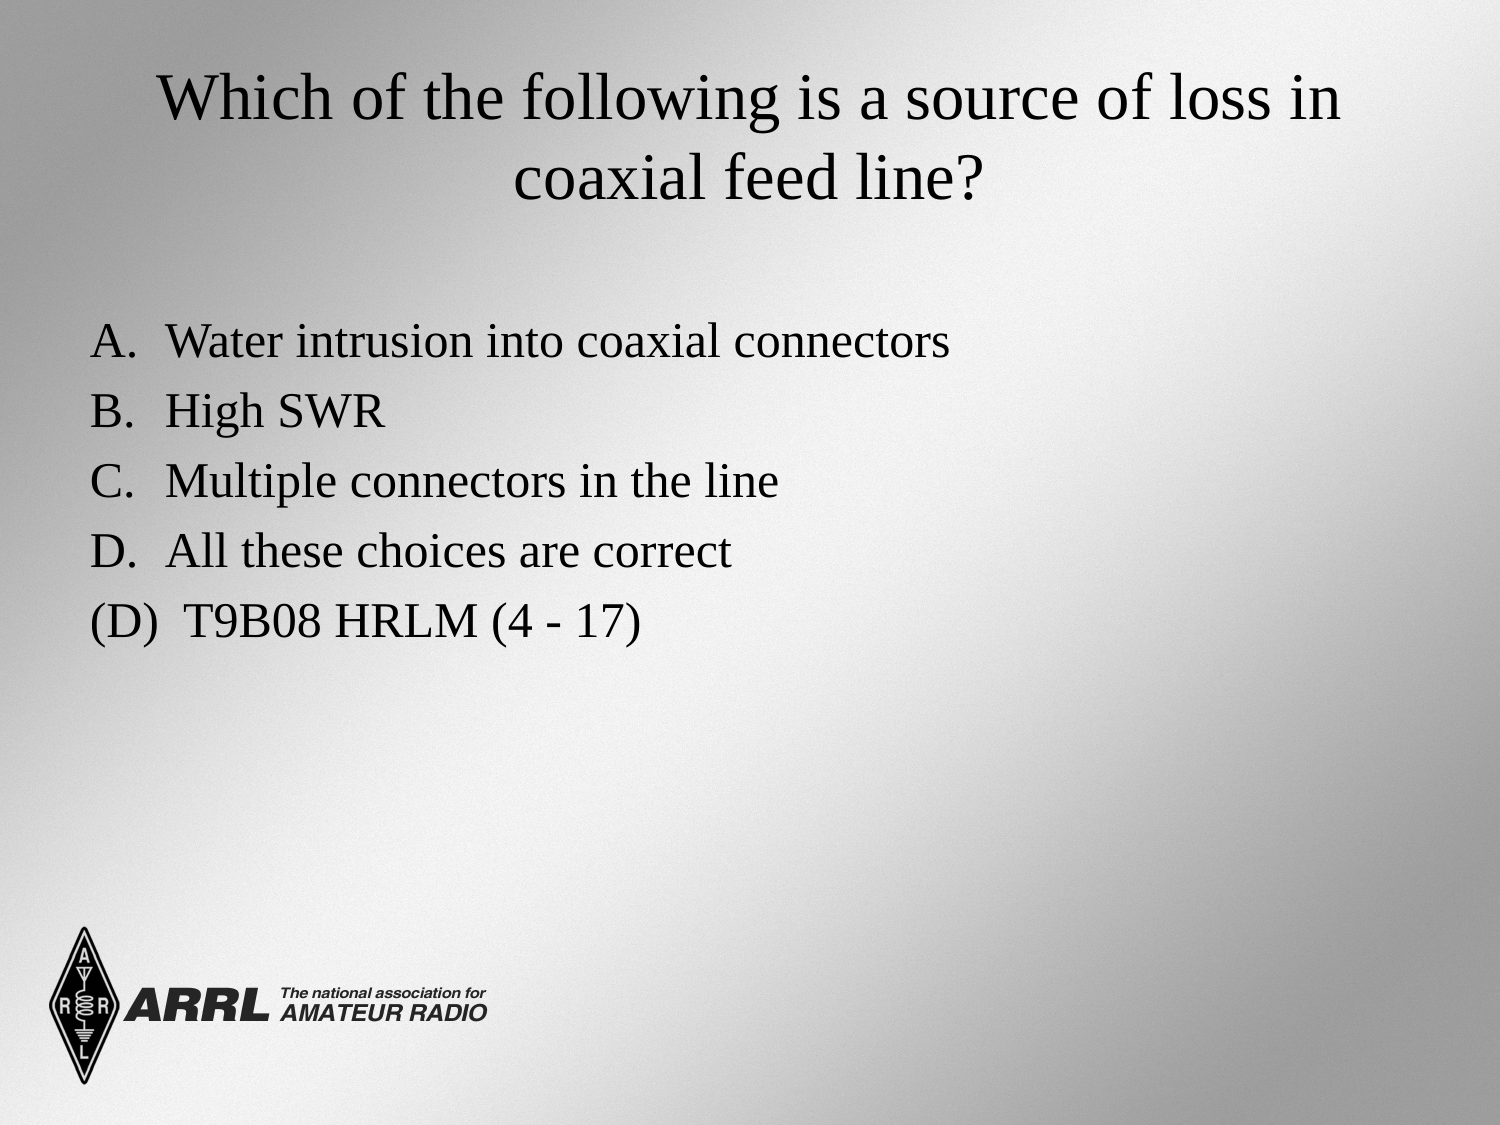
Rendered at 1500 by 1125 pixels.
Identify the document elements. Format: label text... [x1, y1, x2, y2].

picture [0, 0, 1500, 1125]
list Water intrusion into coaxial connectors High SWR Multiple connectors in the line All these choices are correct (D) T9B08 HRLM (4 - 17) [75, 299, 1425, 1005]
title Which of the following is a source of loss in coaxial feed line? [75, 45, 1425, 233]
